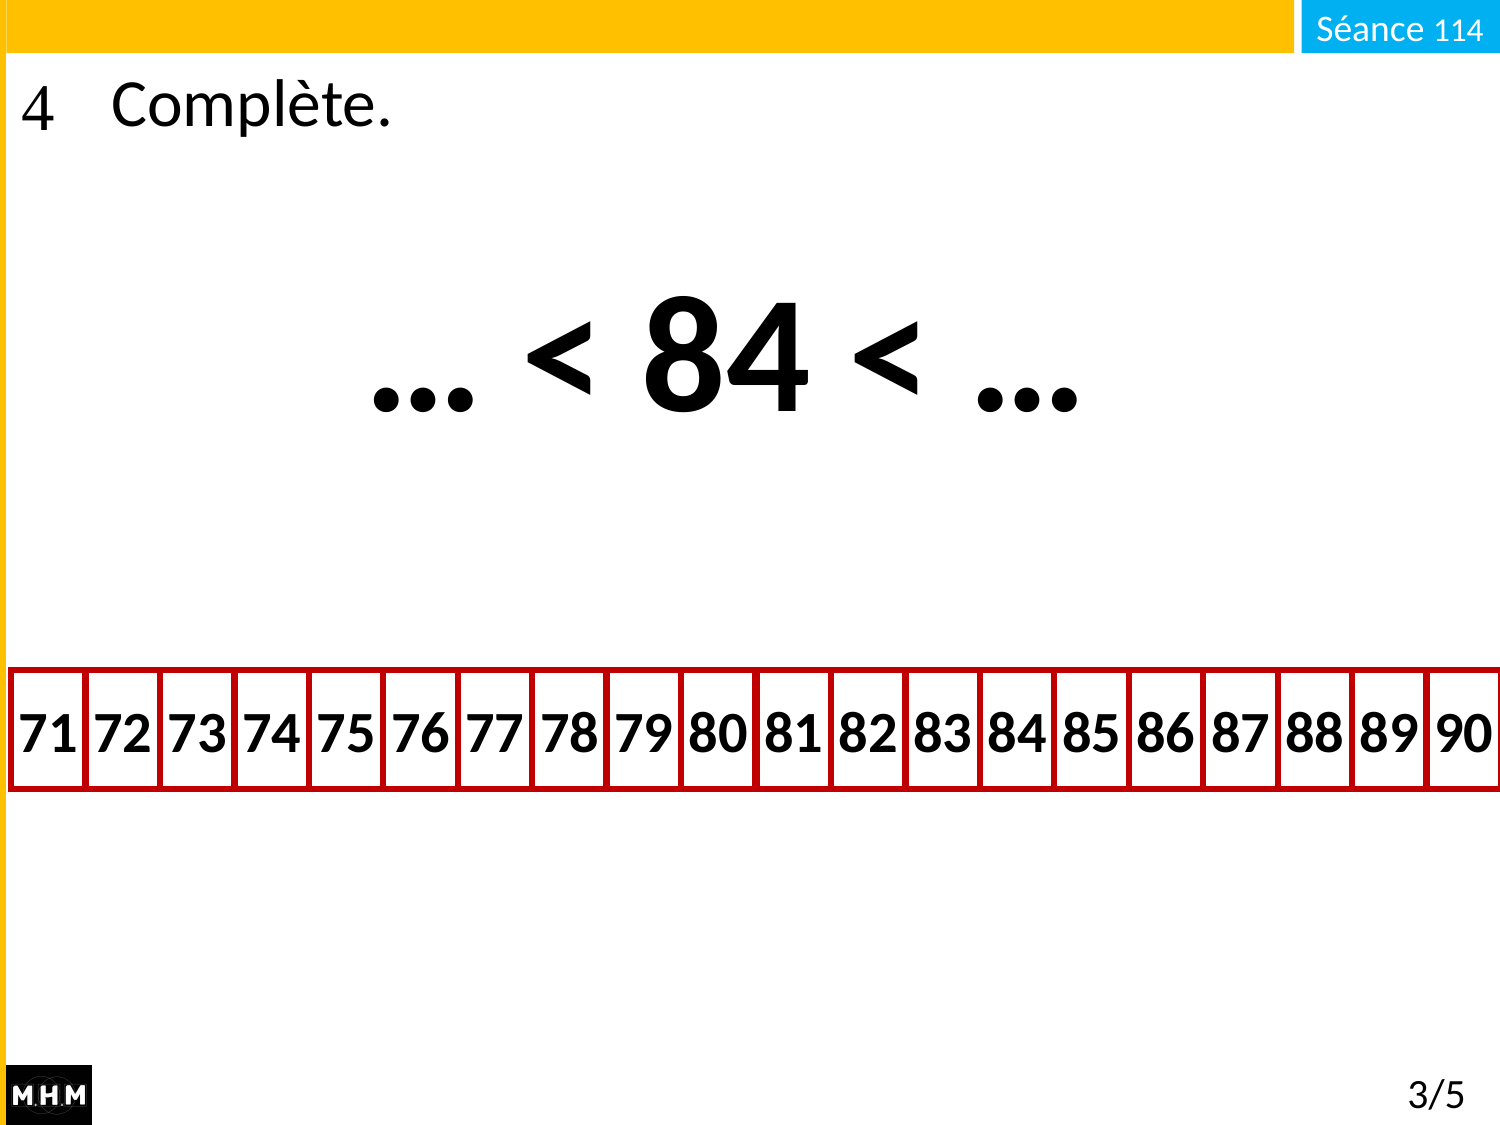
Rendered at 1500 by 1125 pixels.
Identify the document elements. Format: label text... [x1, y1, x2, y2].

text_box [11, 670, 756, 789]
text_box … < 84 < … [348, 237, 1105, 453]
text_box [756, 670, 1500, 789]
list 3/5 [1373, 1064, 1500, 1125]
picture [6, 1065, 92, 1125]
title Complète. [96, 60, 1391, 149]
